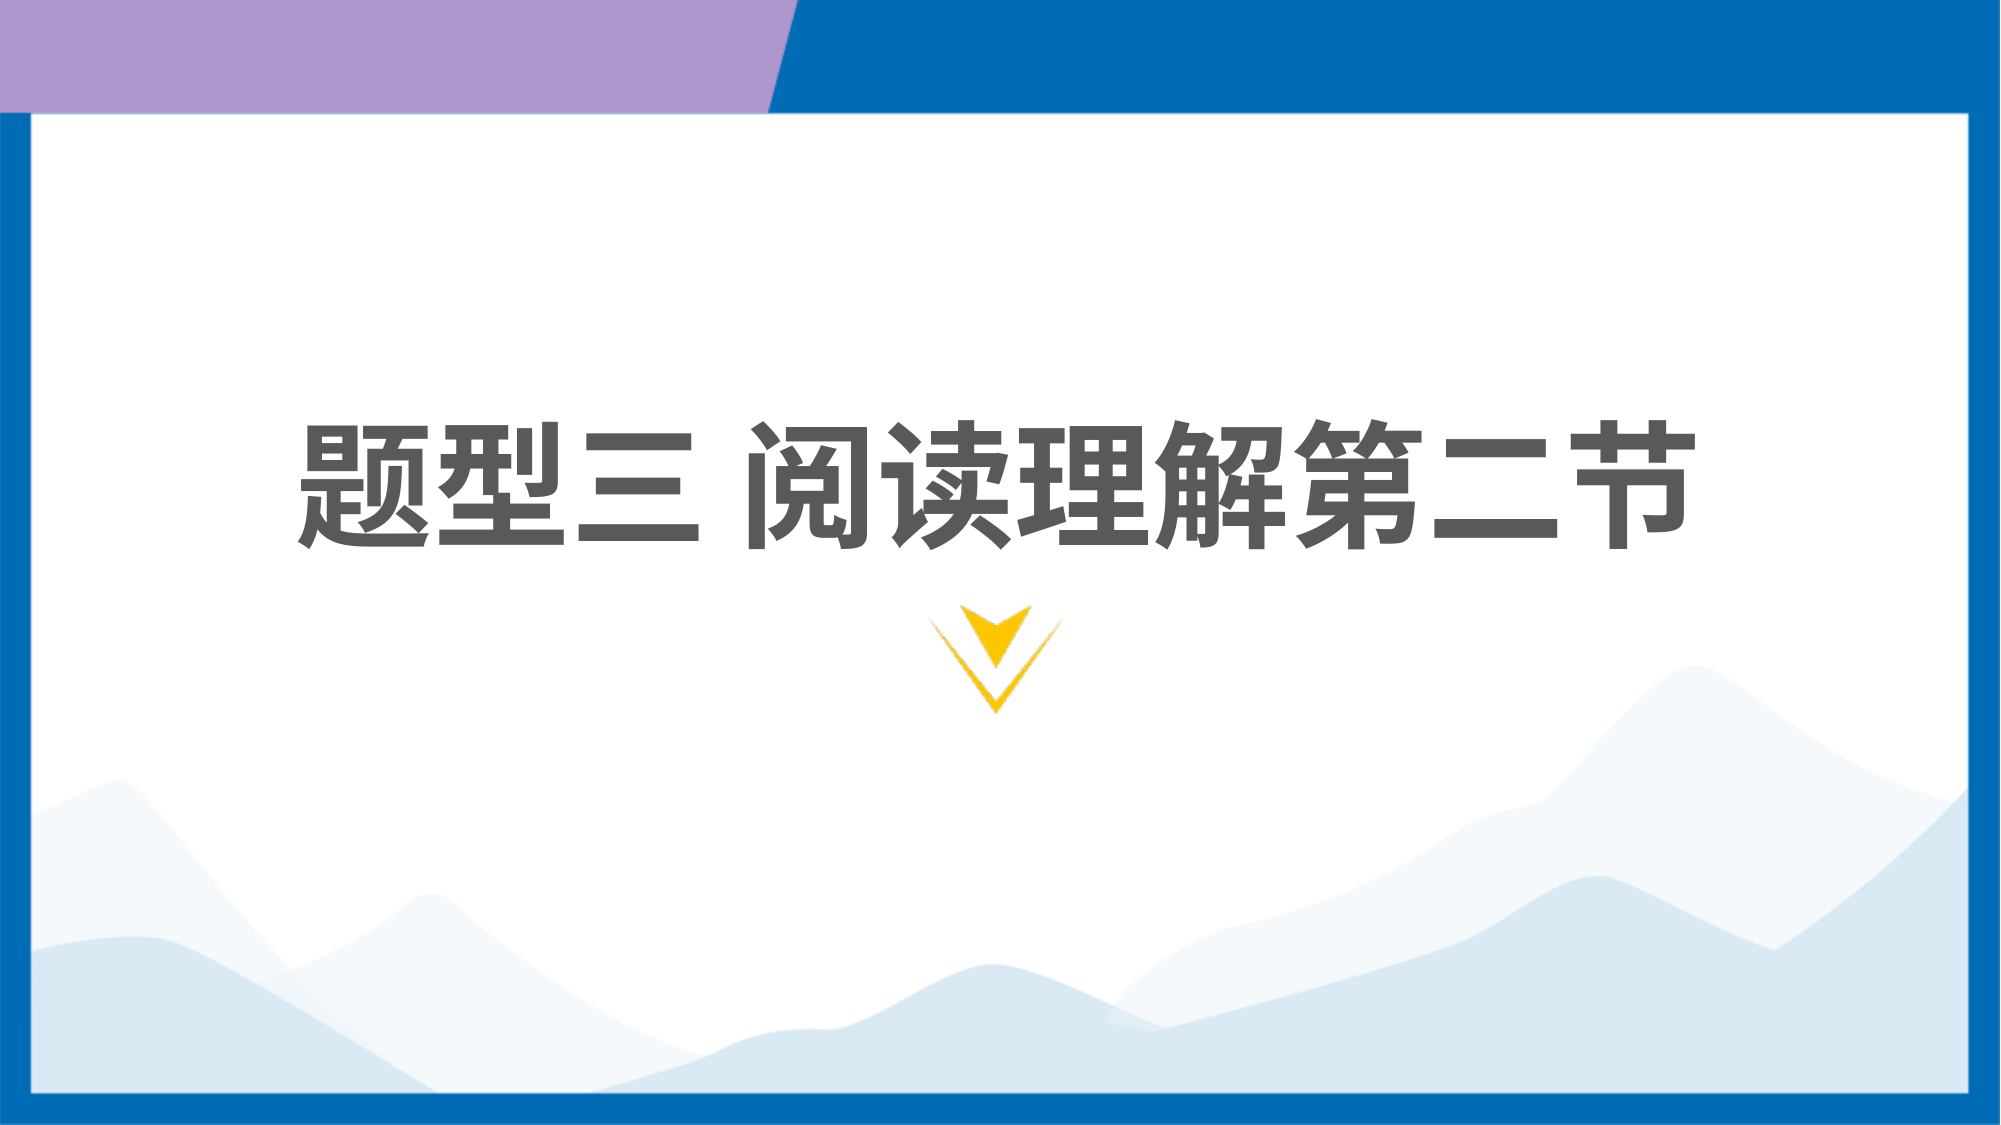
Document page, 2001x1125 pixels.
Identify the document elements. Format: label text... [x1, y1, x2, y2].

text_box 题型三 阅读理解第二节 [35, 383, 1962, 566]
picture [0, 0, 2000, 1125]
